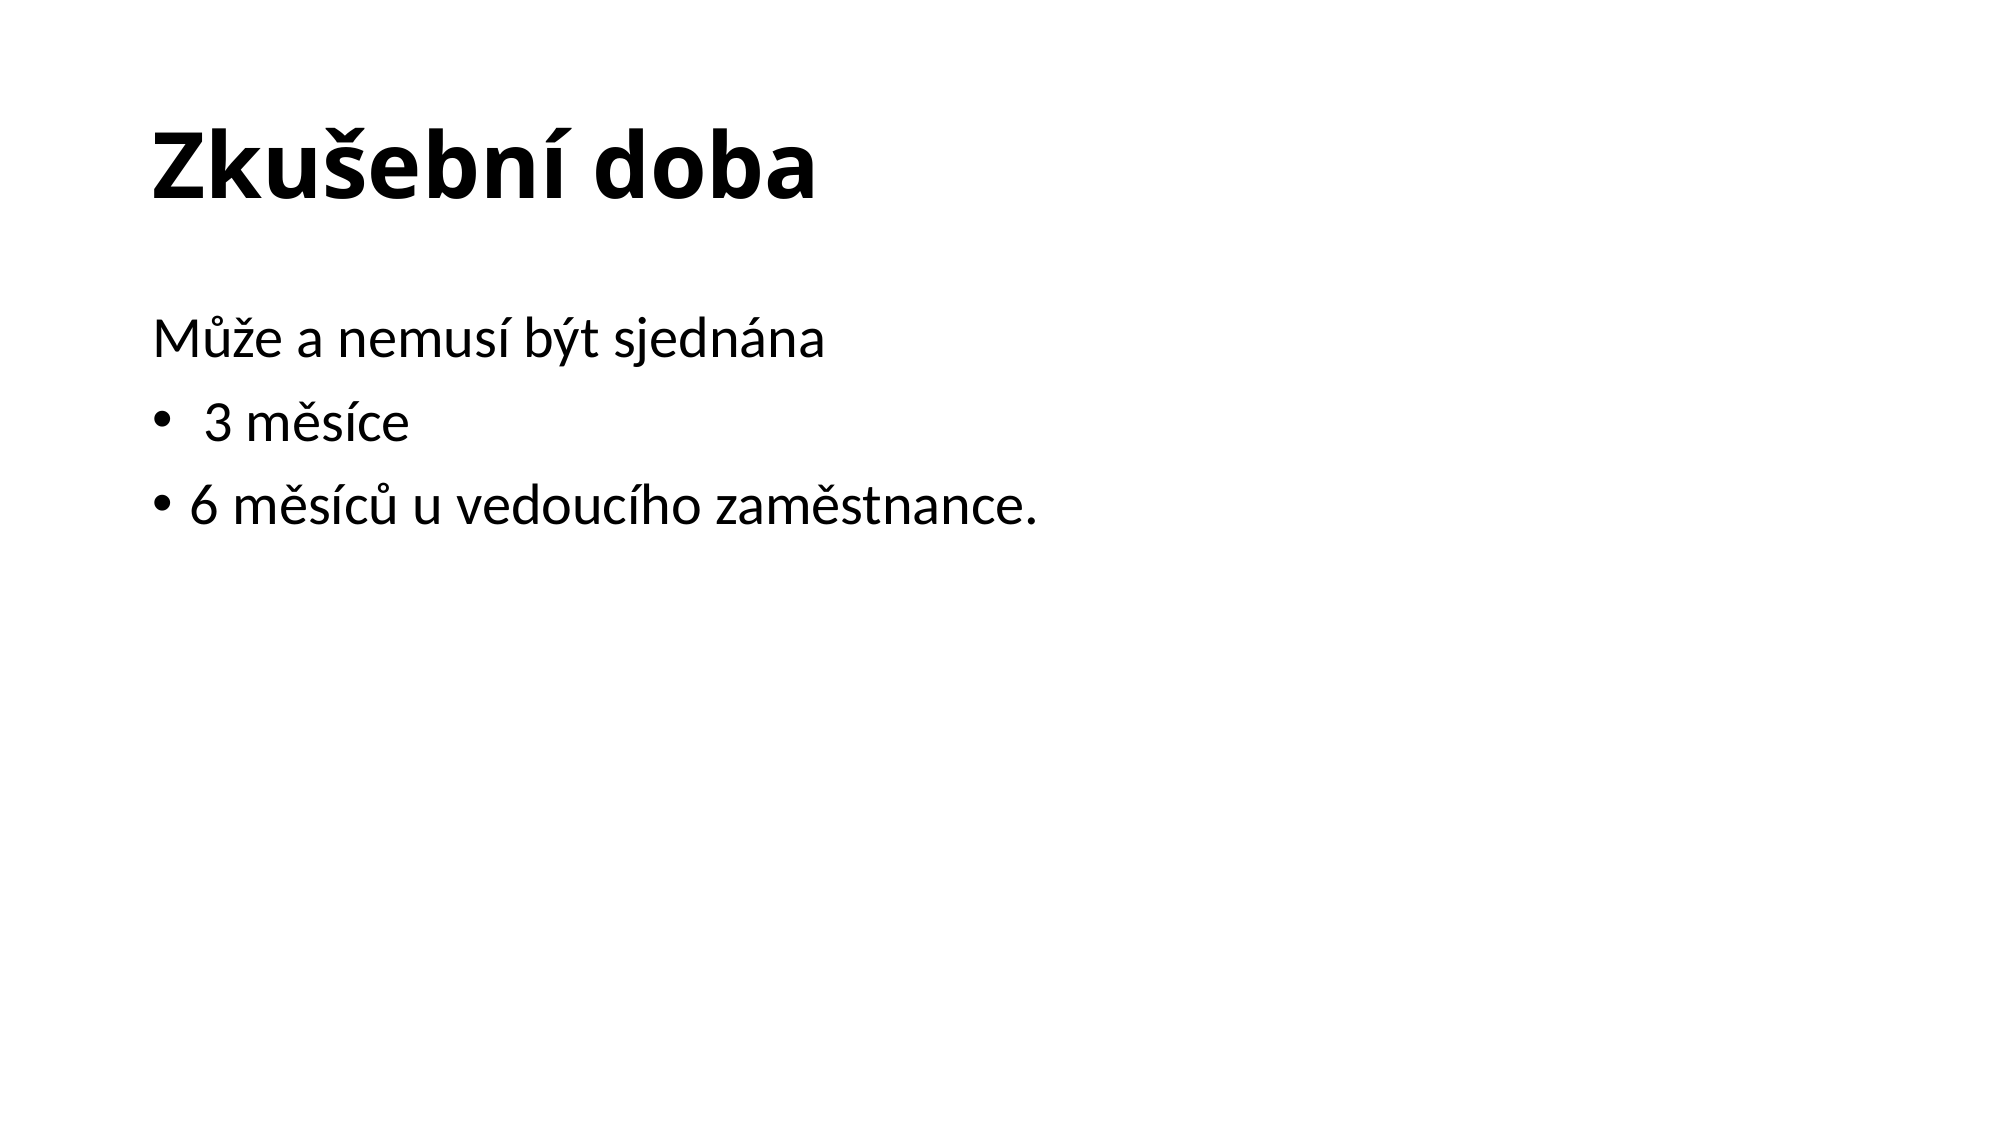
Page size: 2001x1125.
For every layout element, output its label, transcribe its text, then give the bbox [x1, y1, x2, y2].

title Zkušební doba [137, 59, 1863, 278]
list Může a nemusí být sjednána 3 měsíce 6 měsíců u vedoucího zaměstnance. [137, 299, 1863, 1014]
